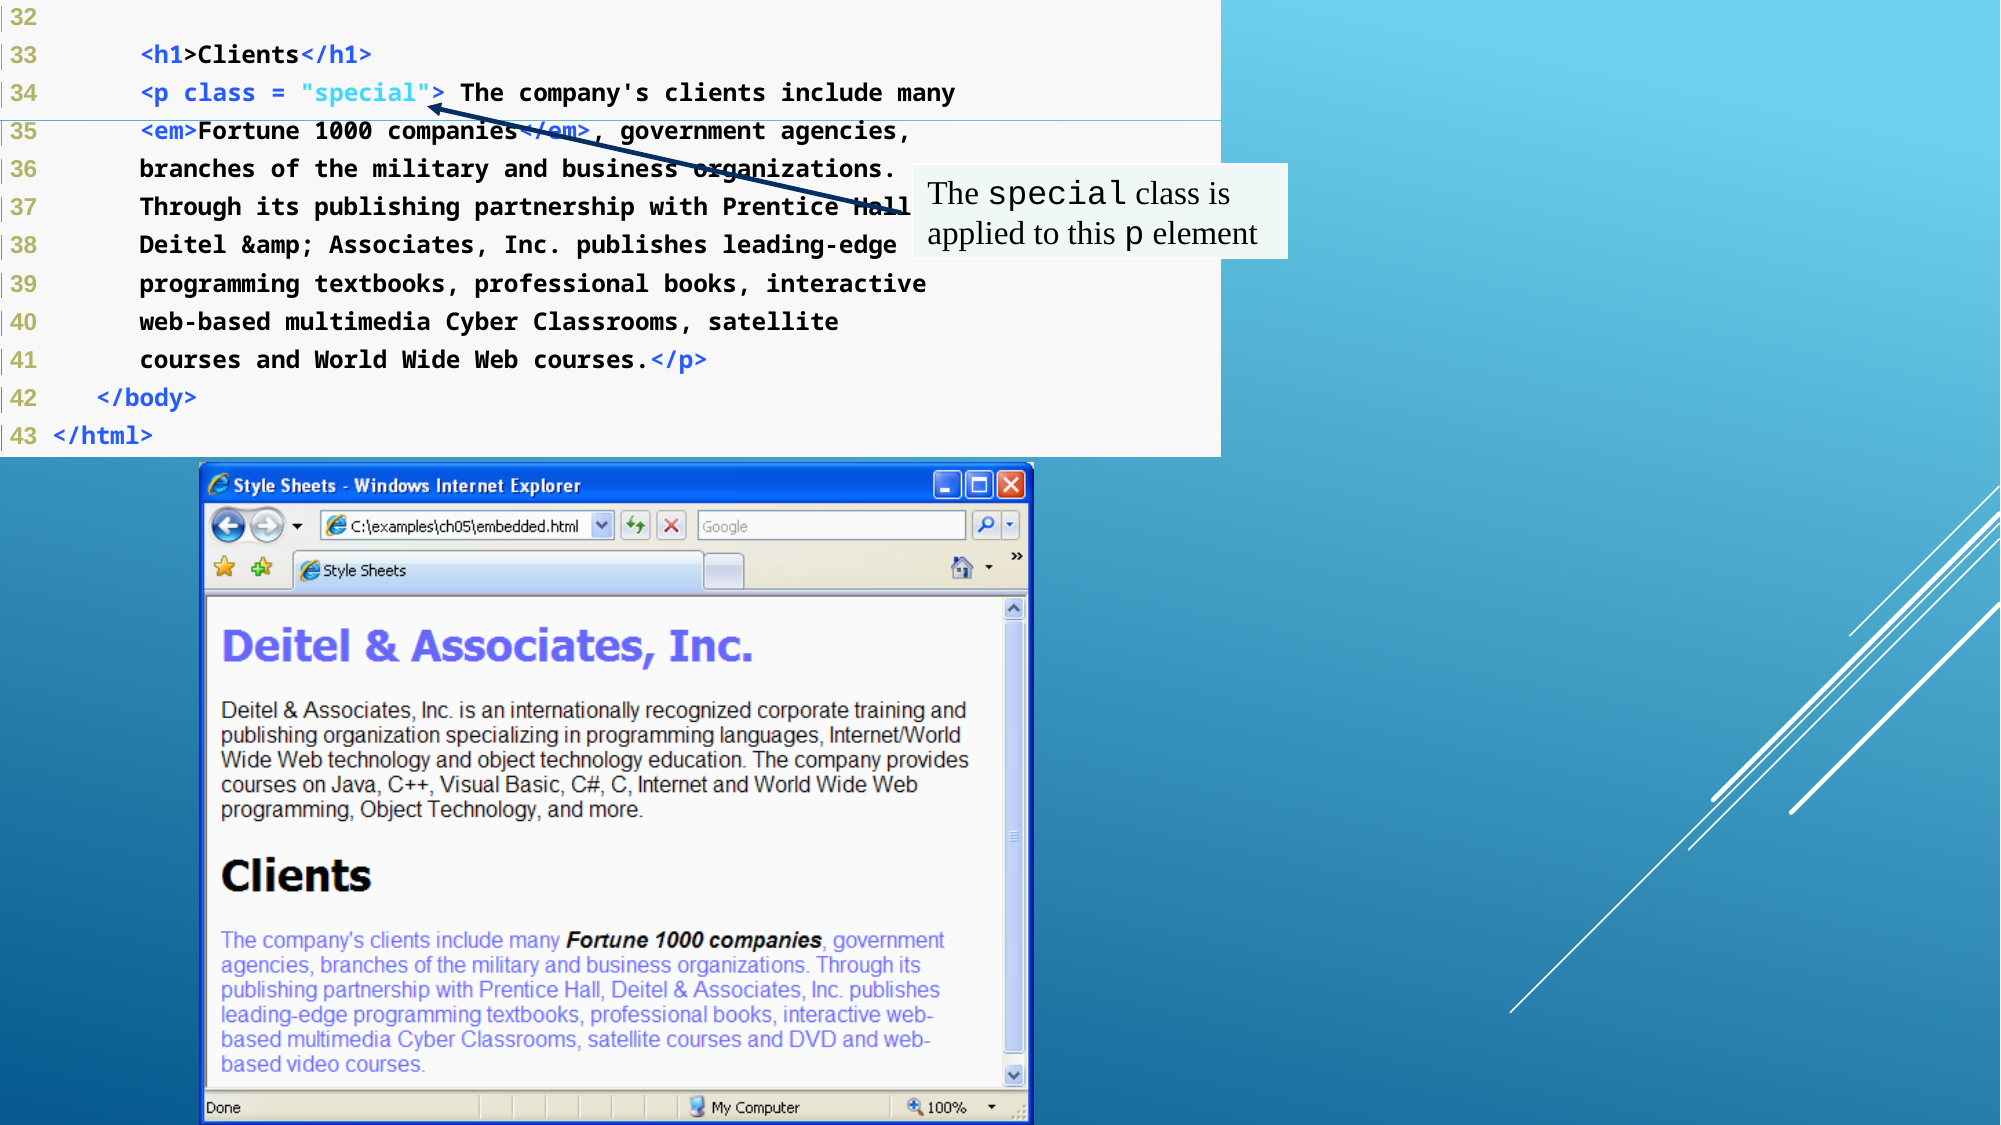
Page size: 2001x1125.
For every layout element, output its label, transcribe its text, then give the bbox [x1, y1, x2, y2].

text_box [0, 0, 1226, 488]
picture [199, 462, 1034, 1125]
text_box The special class is applied to this p element [1226, 163, 1288, 259]
